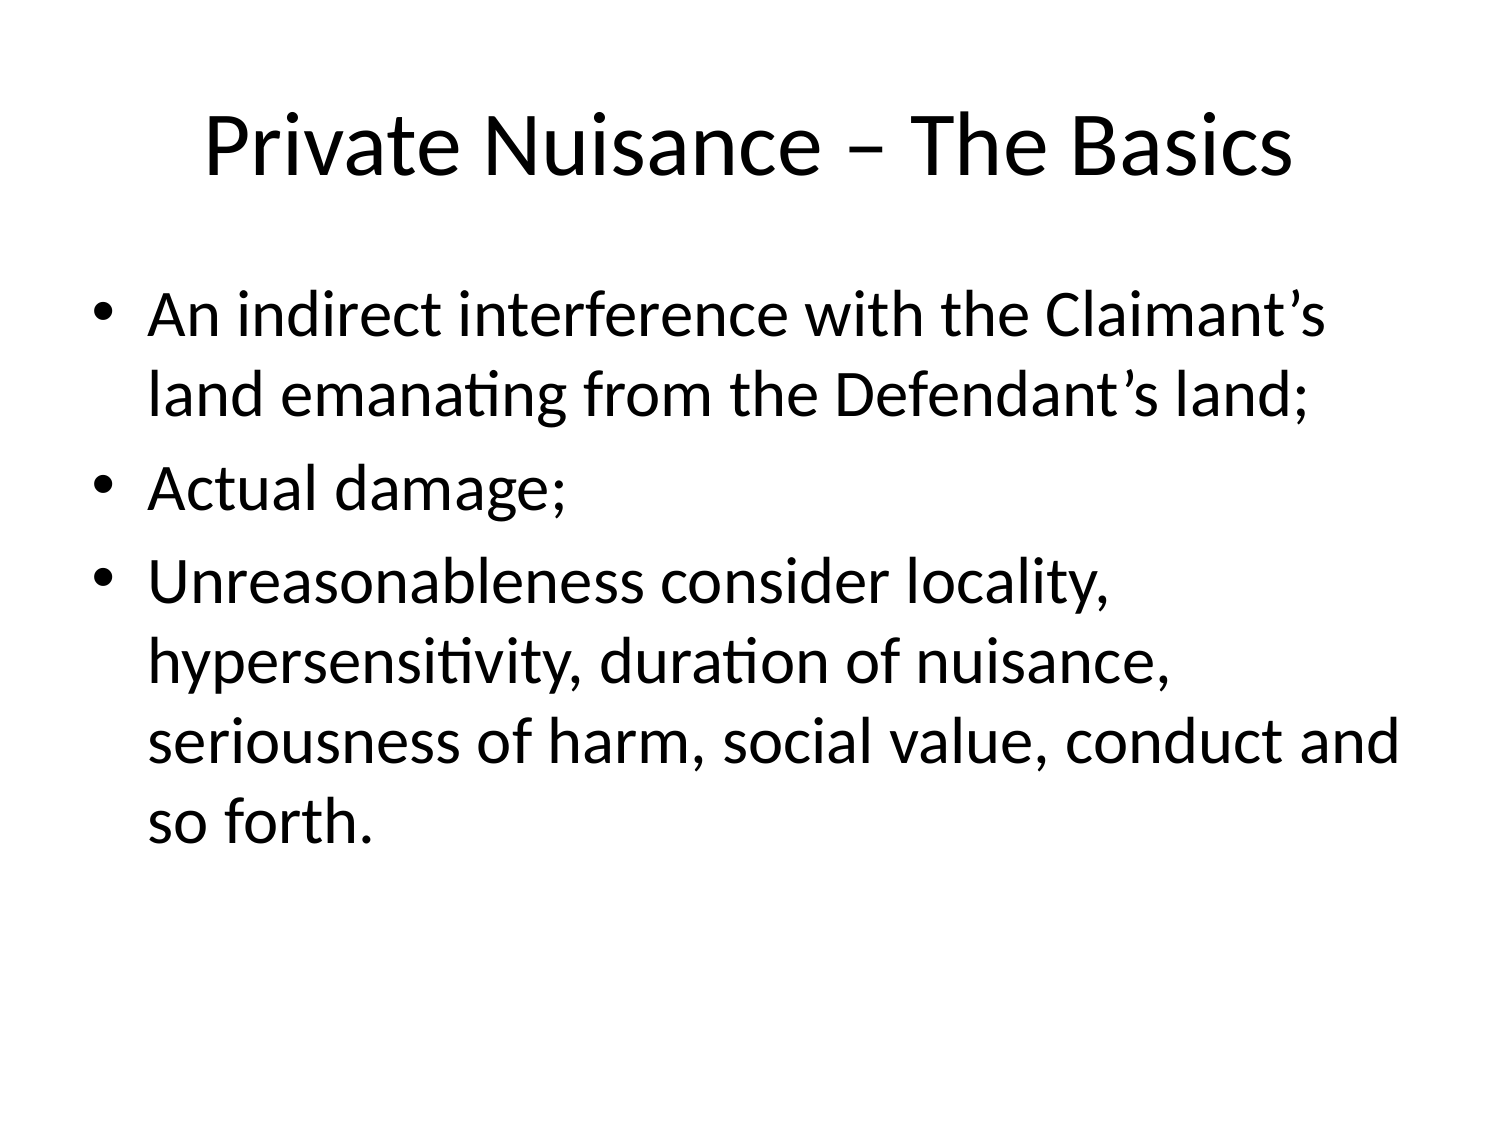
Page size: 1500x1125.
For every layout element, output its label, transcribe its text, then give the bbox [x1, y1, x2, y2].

list An indirect interference with the Claimant’s land emanating from the Defendant’s land; Actual damage; Unreasonableness consider locality, hypersensitivity, duration of nuisance, seriousness of harm, social value, conduct and so forth. [76, 262, 1427, 1005]
title Private Nuisance – The Basics [75, 45, 1425, 233]
